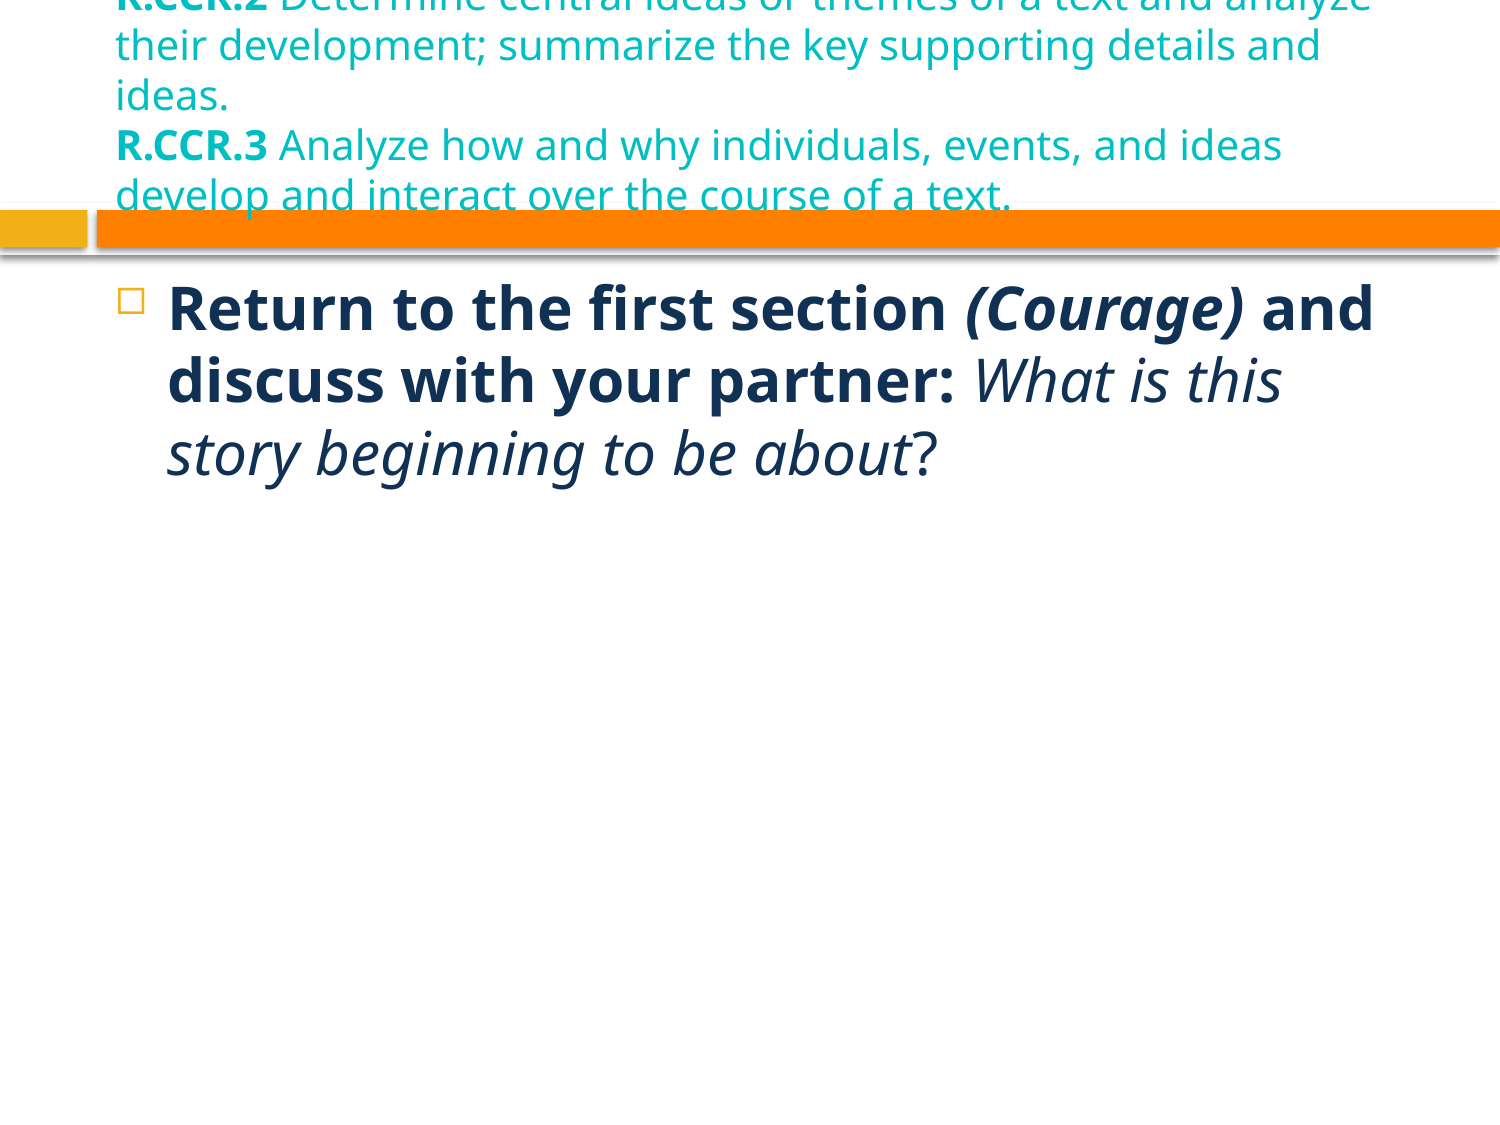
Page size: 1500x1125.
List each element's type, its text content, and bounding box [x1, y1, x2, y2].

title R.CCR.2 Determine central ideas or themes of a text and analyze their development; summarize the key supporting details and ideas. R.CCR.3 Analyze how and why individuals, events, and ideas develop and interact over the course of a text. [100, 37, 1438, 200]
list Return to the first section (Courage) and discuss with your partner: What is this story beginning to be about? [100, 262, 1438, 1000]
